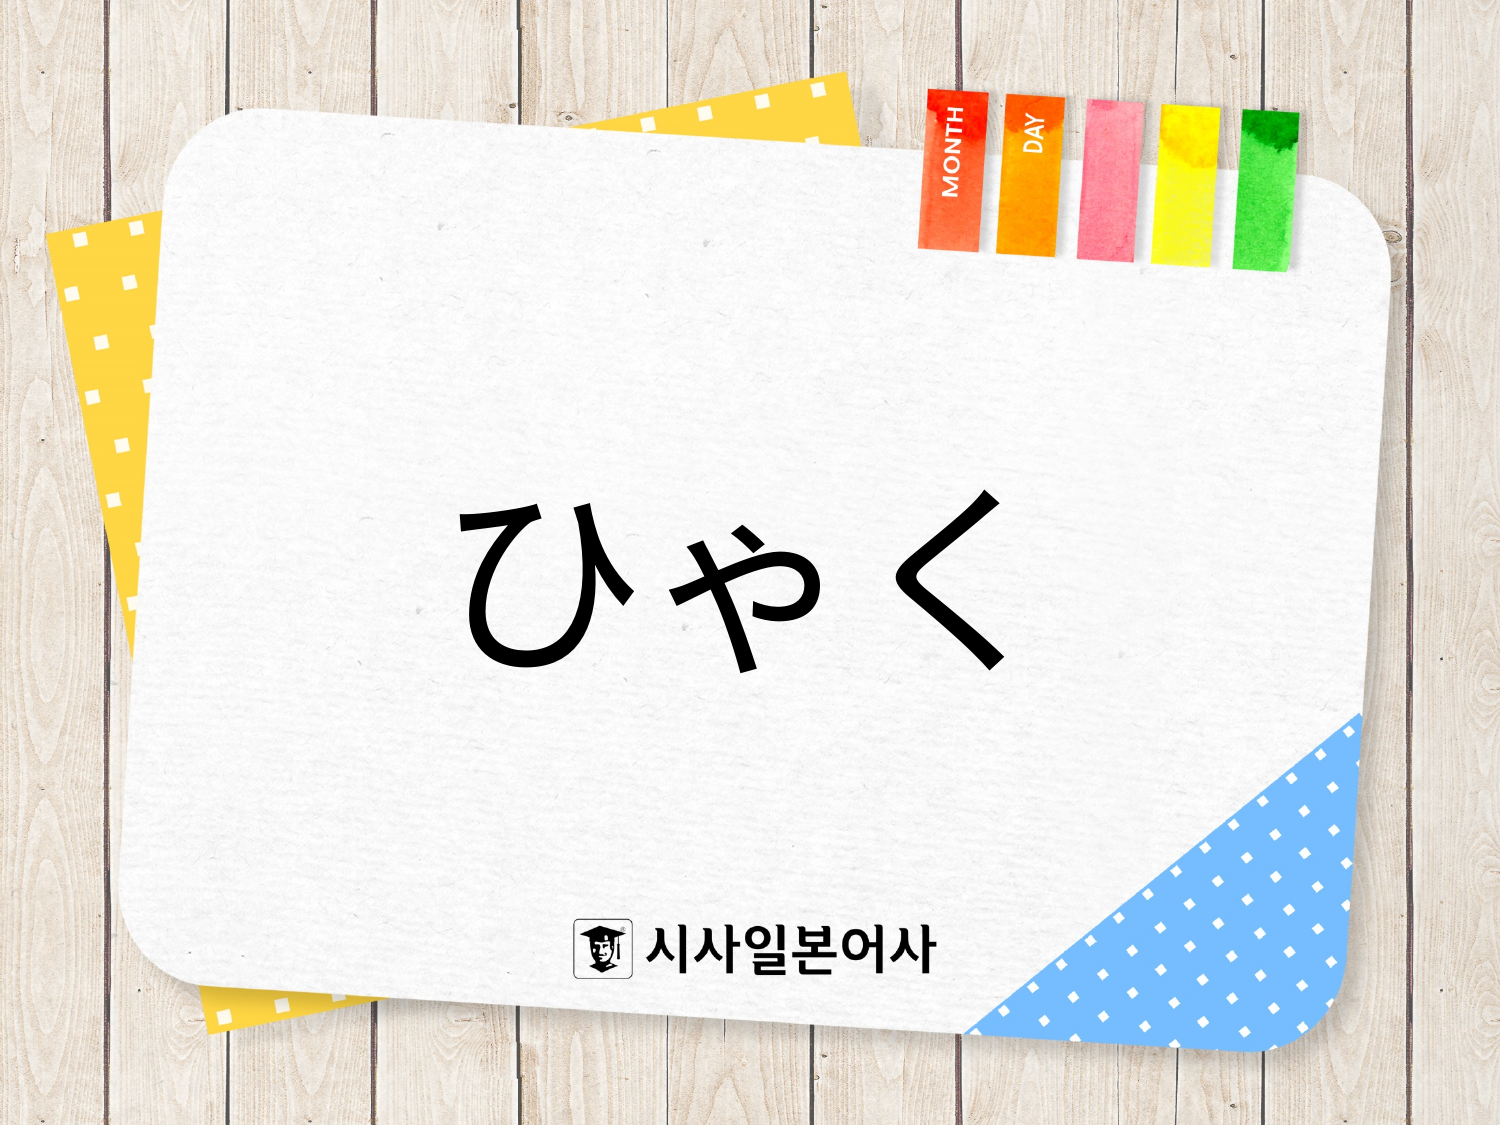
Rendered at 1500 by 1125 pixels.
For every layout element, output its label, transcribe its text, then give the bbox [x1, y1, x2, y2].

title ひゃく [75, 338, 1425, 811]
picture [0, 0, 1500, 1125]
